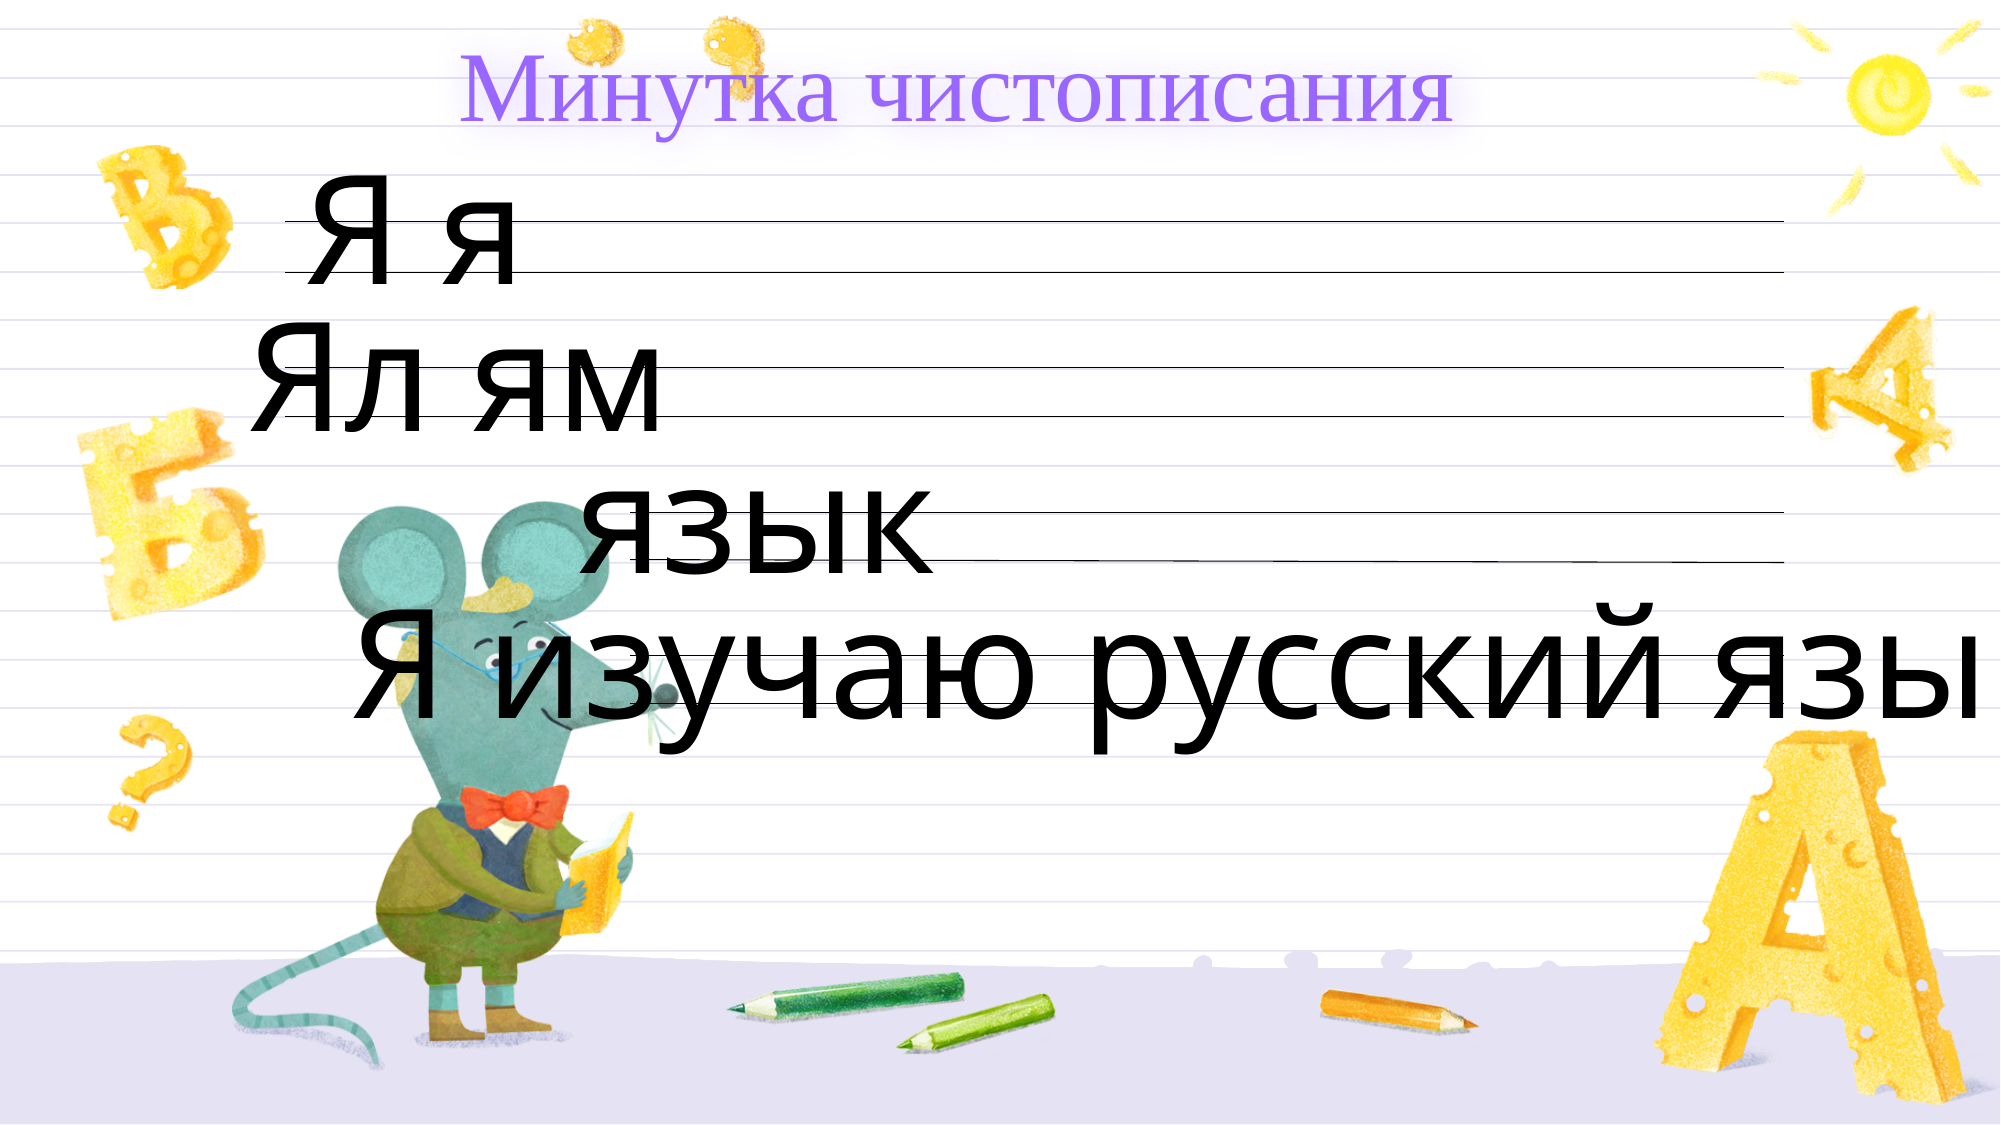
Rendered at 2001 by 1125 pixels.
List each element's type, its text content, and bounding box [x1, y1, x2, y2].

picture [107, 714, 193, 833]
picture [95, 145, 233, 289]
text_box Я изучаю русский язык. [335, 558, 2000, 756]
picture [43, 382, 681, 1074]
title Минутка чистописания [282, 139, 289, 205]
picture [1752, 15, 1993, 217]
picture [726, 970, 1487, 1074]
picture [1801, 305, 1957, 479]
text_box язык [563, 417, 951, 558]
title Минутка чистописания [541, 139, 1632, 205]
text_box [630, 559, 1785, 563]
text_box Ял ям [232, 272, 686, 470]
picture [1650, 729, 2001, 1106]
text_box Я я [289, 124, 541, 221]
text_box Я я [289, 222, 541, 272]
picture [565, 15, 765, 103]
